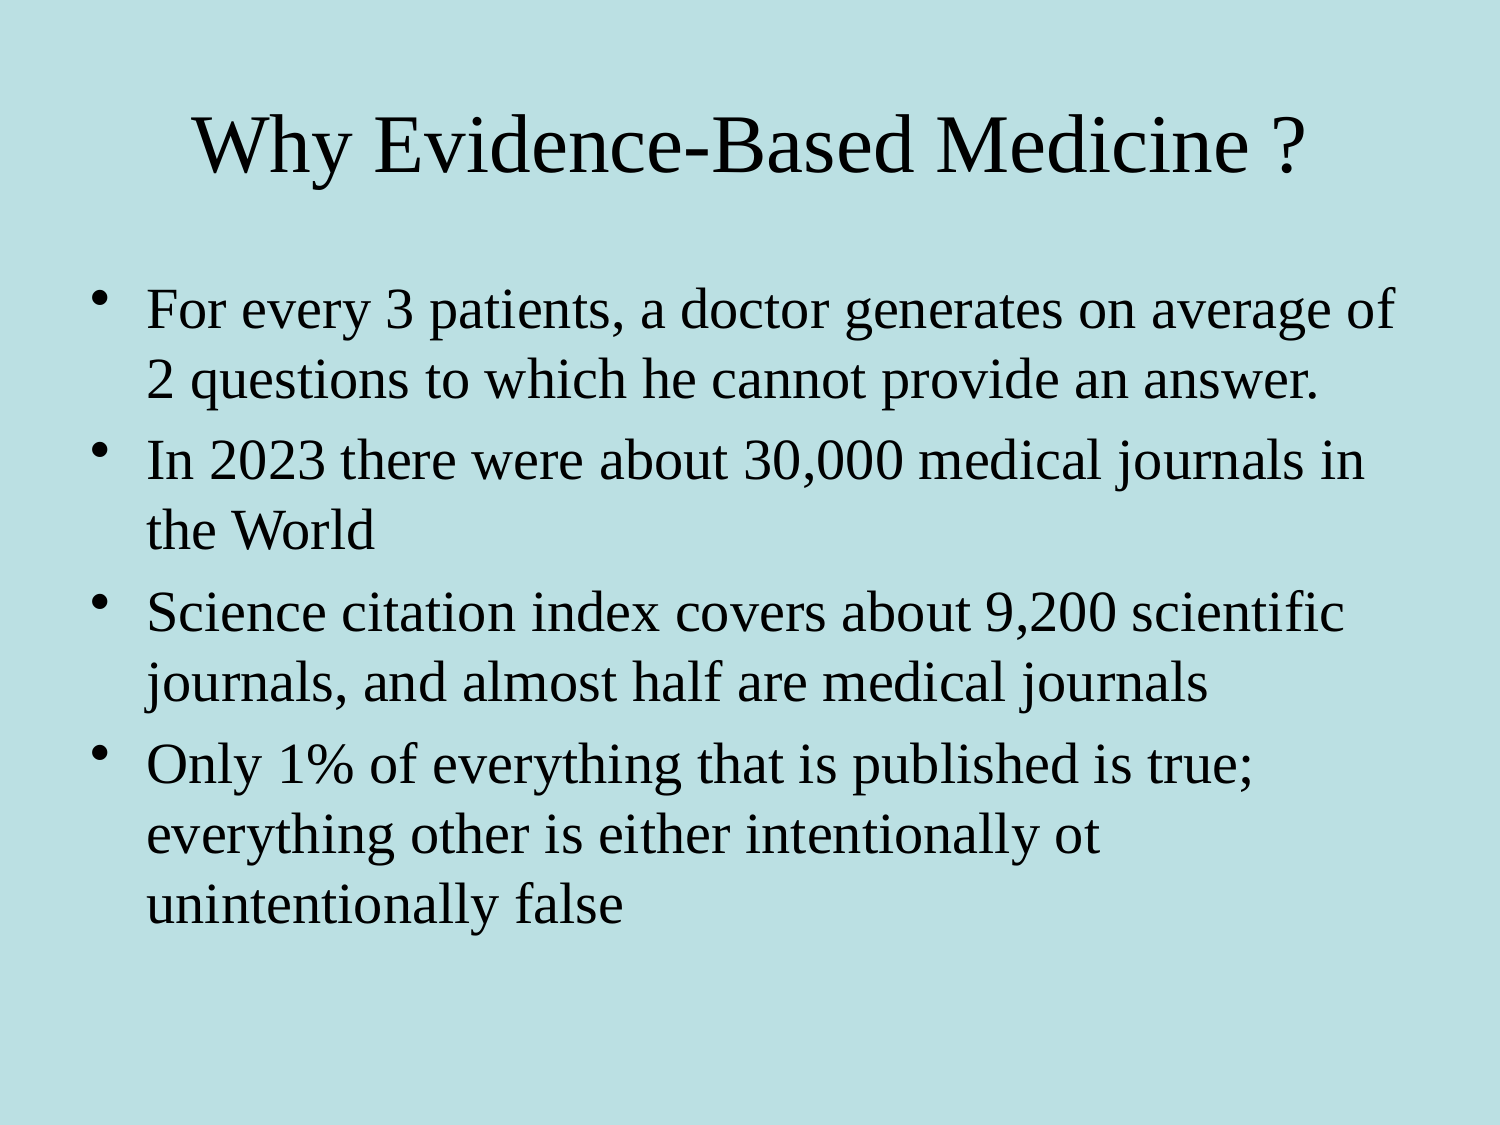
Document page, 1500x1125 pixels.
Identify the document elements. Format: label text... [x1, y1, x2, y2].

list For every 3 patients, a doctor generates on average of 2 questions to which he cannot provide an answer. In 2023 there were about 30,000 medical journals in the World Science citation index covers about 9,200 scientific journals, and almost half are medical journals Only 1% of everything that is published is true; everything other is either intentionally ot unintentionally false [75, 262, 1425, 1005]
title Why Evidence-Based Medicine ? [75, 45, 1425, 233]
